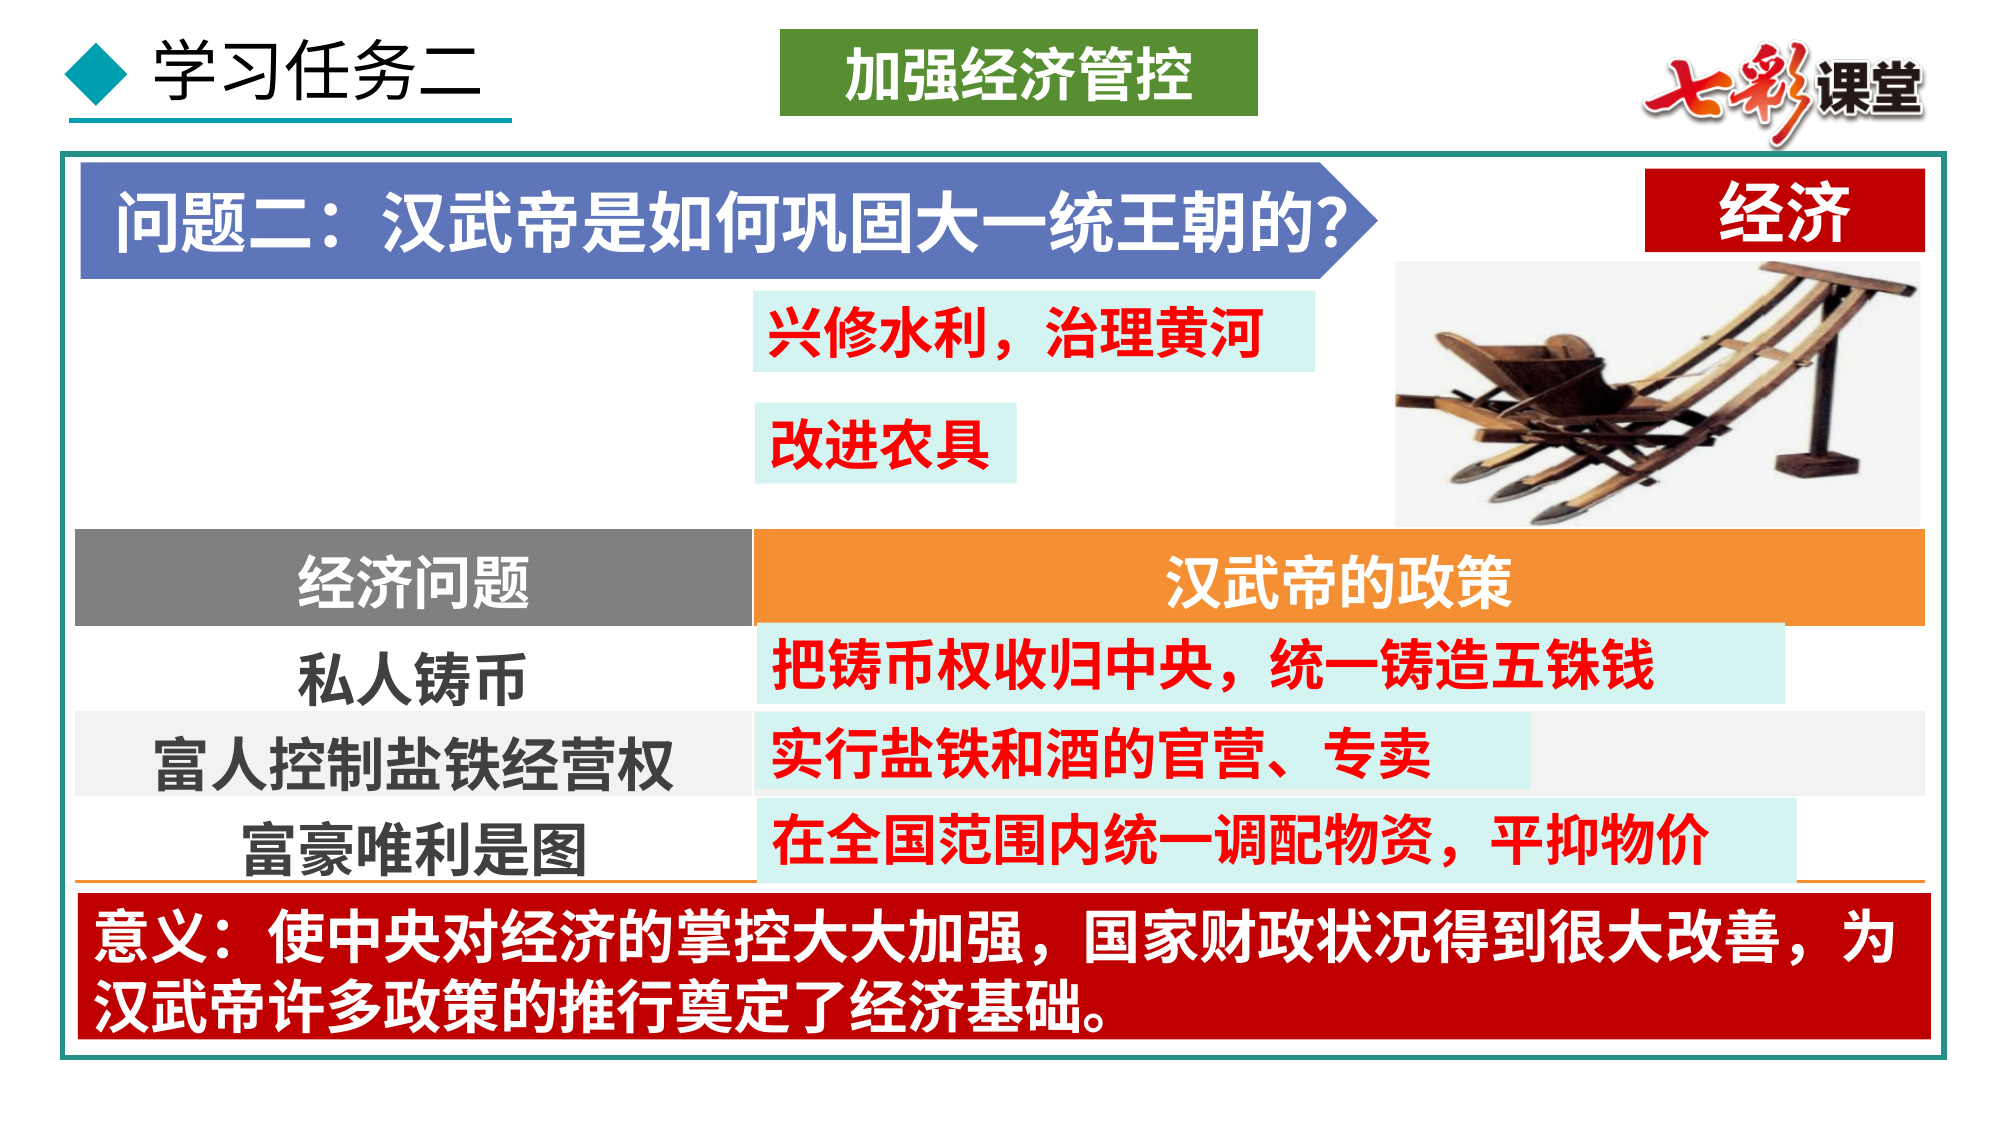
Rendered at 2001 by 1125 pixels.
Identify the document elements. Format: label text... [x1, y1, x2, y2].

table_cell 私人铸币 [75, 626, 752, 711]
table_cell [754, 796, 1925, 880]
table_cell 富人控制盐铁经营权 [75, 711, 752, 796]
text_box 把铸币权收归中央，统一铸造五铢钱 [757, 622, 1786, 704]
text_box 问题二：汉武帝是如何巩固大一统王朝的？ [79, 161, 1380, 280]
text_box 改进农具 [754, 402, 1017, 484]
text_box 兴修水利，治理黄河 [753, 290, 1316, 372]
table_cell 富豪唯利是图 [75, 796, 752, 880]
text_box 经济 [1644, 168, 1926, 253]
table_cell [754, 711, 1925, 796]
table_cell [754, 626, 1925, 711]
text_box 实行盐铁和酒的官营、专卖 [754, 712, 1531, 789]
text_box 在全国范围内统一调配物资，平抑物价 [756, 797, 1797, 884]
table_header 汉武帝的政策 [754, 529, 1925, 626]
text_box 加强经济管控 [781, 30, 1257, 115]
text_box 意义：使中央对经济的掌控大大加强，国家财政状况得到很大改善，为汉武帝许多政策的推行奠定了经济基础。 [77, 893, 1931, 1040]
table_header 经济问题 [75, 529, 752, 626]
picture [1638, 35, 1932, 151]
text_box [1394, 260, 1924, 527]
